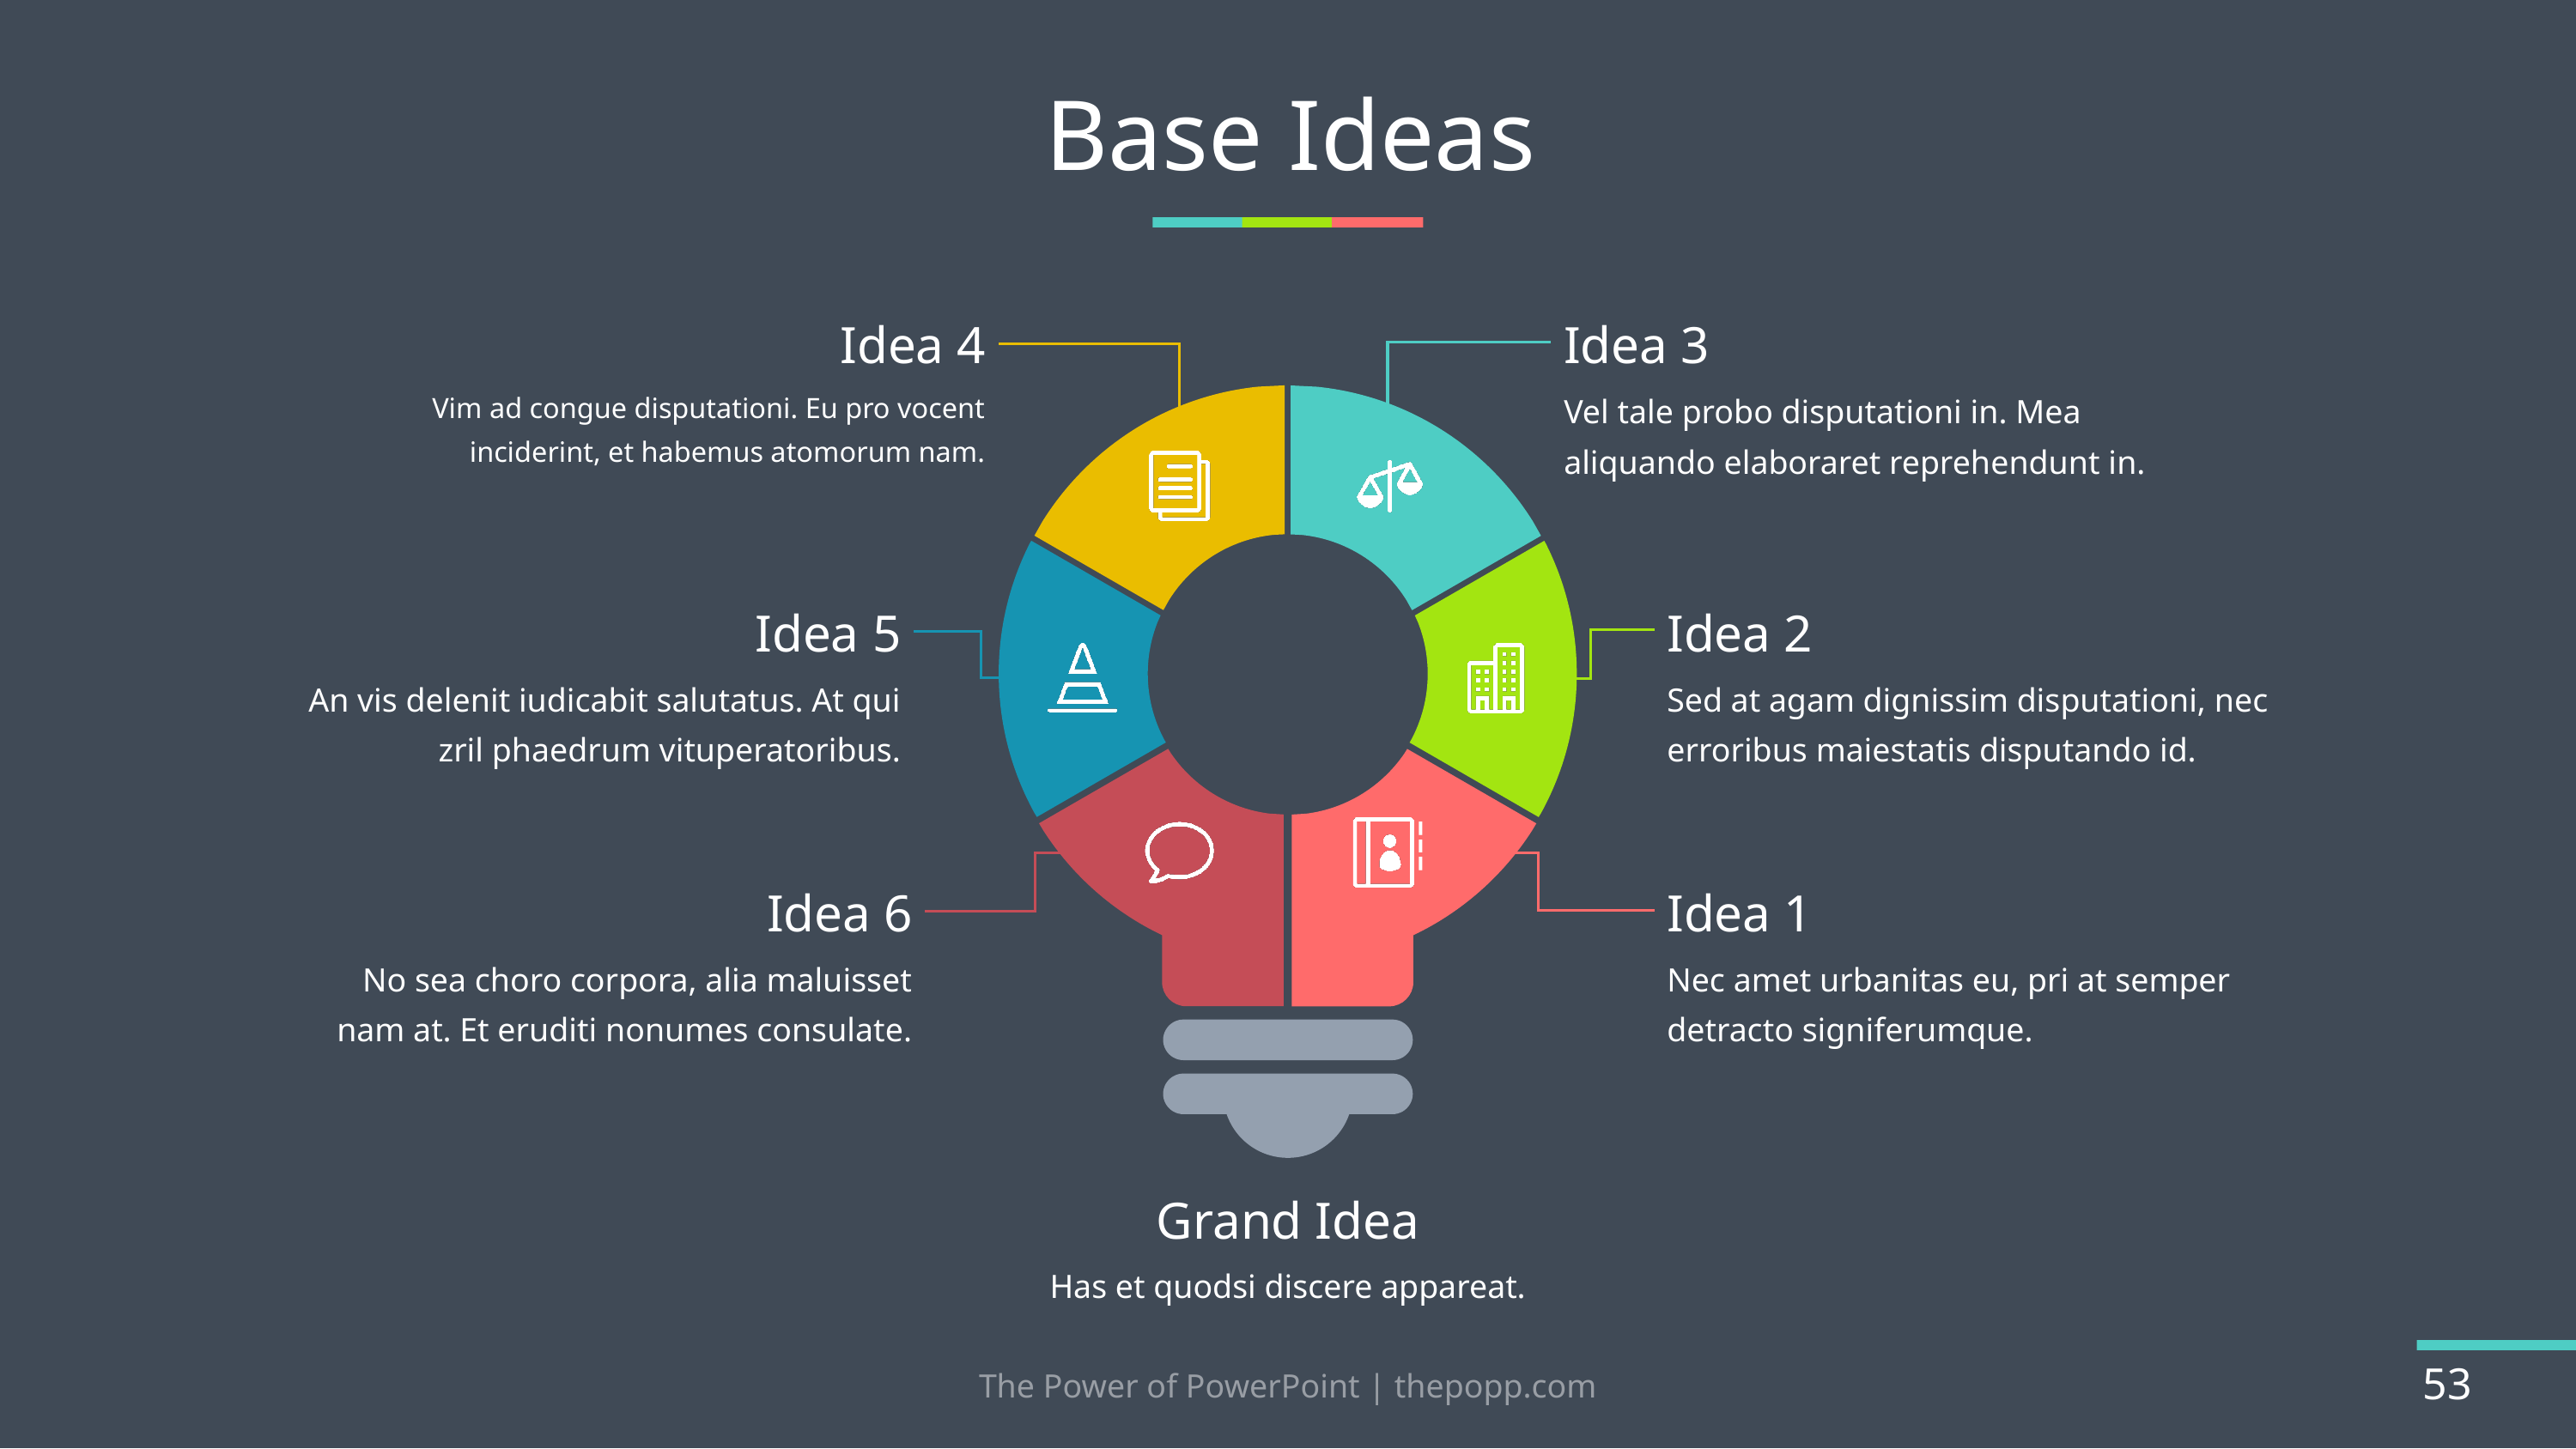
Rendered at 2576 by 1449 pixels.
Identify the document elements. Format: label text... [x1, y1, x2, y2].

picture [1145, 817, 1214, 888]
list Idea 4 [349, 306, 999, 381]
list Idea 6 [276, 874, 926, 949]
list Nec amet urbanitas eu, pri at semper detracto signiferumque. [1654, 949, 2304, 1070]
list Grand Idea [853, 1173, 1723, 1256]
picture [1048, 643, 1117, 712]
list Sed at agam dignissim disputationi, nec erroribus maiestatis disputando id. [1654, 669, 2304, 791]
list No sea choro corpora, alia maluisset nam at. Et eruditi nonumes consulate. [276, 949, 926, 1070]
list Vim ad congue disputationi. Eu pro vocent inciderint, et habemus atomorum nam. [349, 381, 999, 503]
list Vel tale probo disputationi in. Mea aliquando elaboraret reprehendunt in. [1551, 381, 2201, 503]
footer The Power of PowerPoint | thepopp.com [853, 1349, 1723, 1427]
list Idea 5 [264, 594, 914, 669]
list Has et quodsi discere appareat. [853, 1256, 1723, 1325]
picture [1352, 817, 1423, 888]
list Idea 3 [1551, 303, 2201, 381]
picture [1145, 451, 1214, 521]
slide_number 53 [2409, 1351, 2576, 1421]
list An vis delenit iudicabit salutatus. At qui zril phaedrum vituperatoribus. [264, 669, 914, 791]
picture [1458, 643, 1528, 713]
picture [1352, 451, 1423, 521]
list Idea 1 [1654, 871, 2304, 949]
list Idea 2 [1654, 591, 2304, 669]
title Base Ideas [69, 49, 2512, 230]
